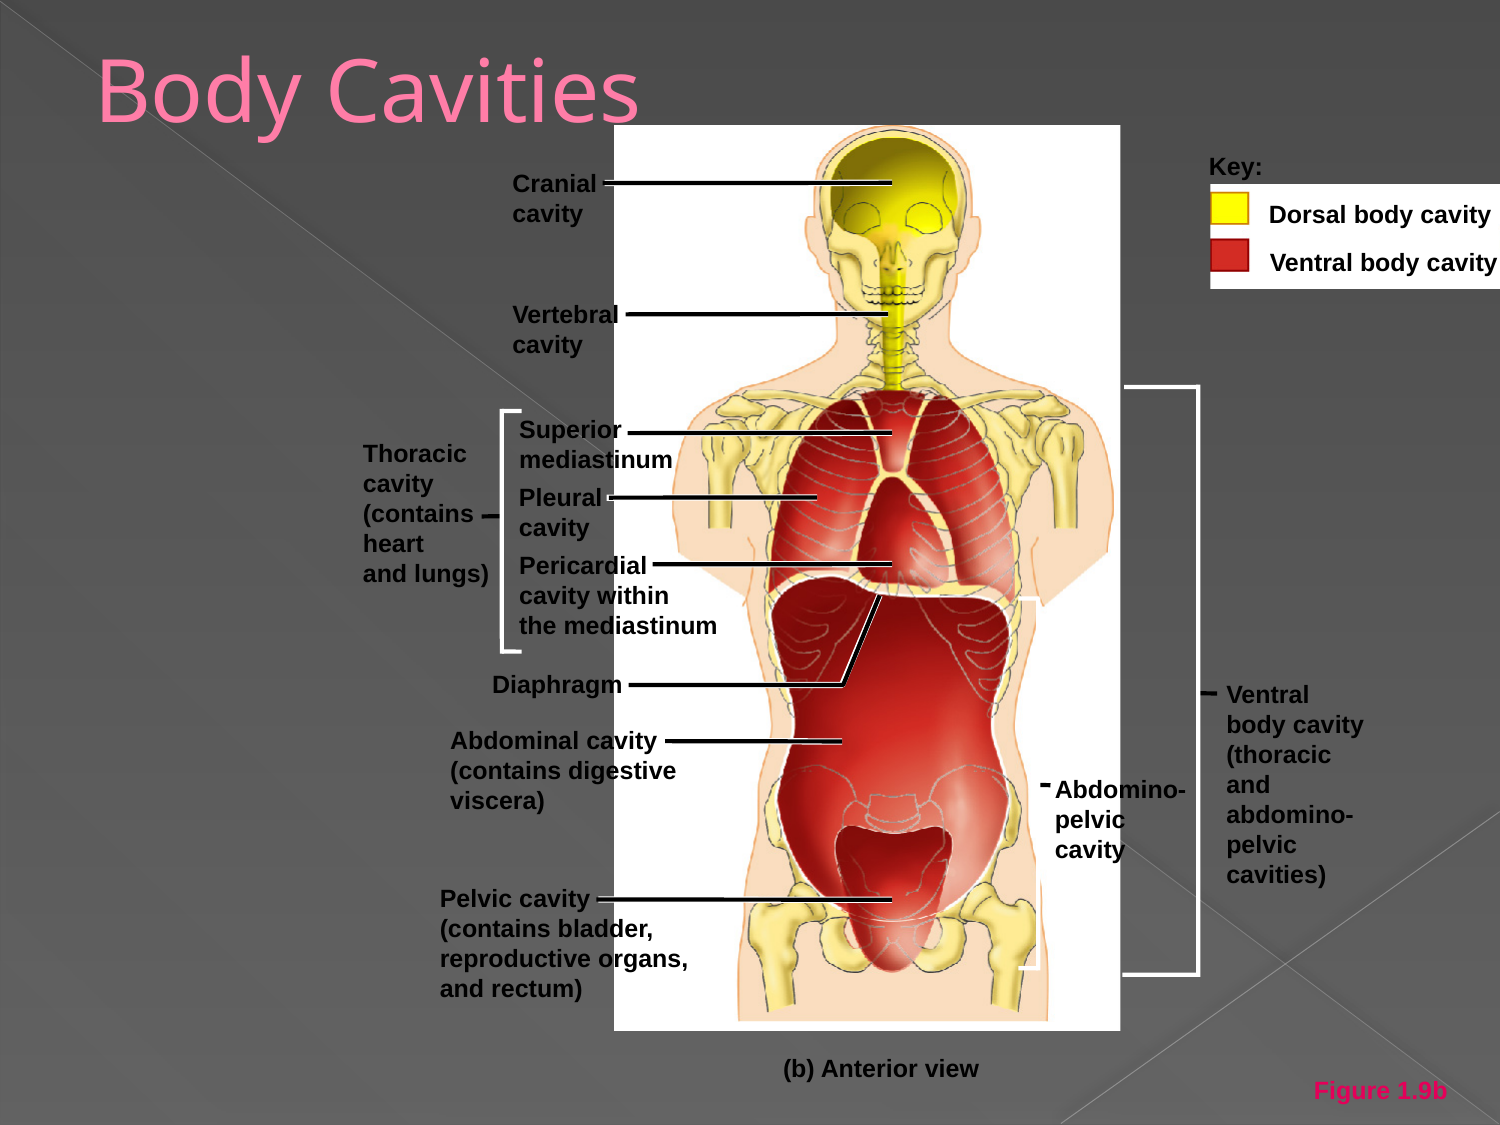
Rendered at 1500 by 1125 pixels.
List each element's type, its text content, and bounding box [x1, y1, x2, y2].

title Body Cavities [0, 0, 1350, 202]
text_box Figure 1.9b [1200, 1084, 1463, 1113]
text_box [362, 124, 1500, 1083]
